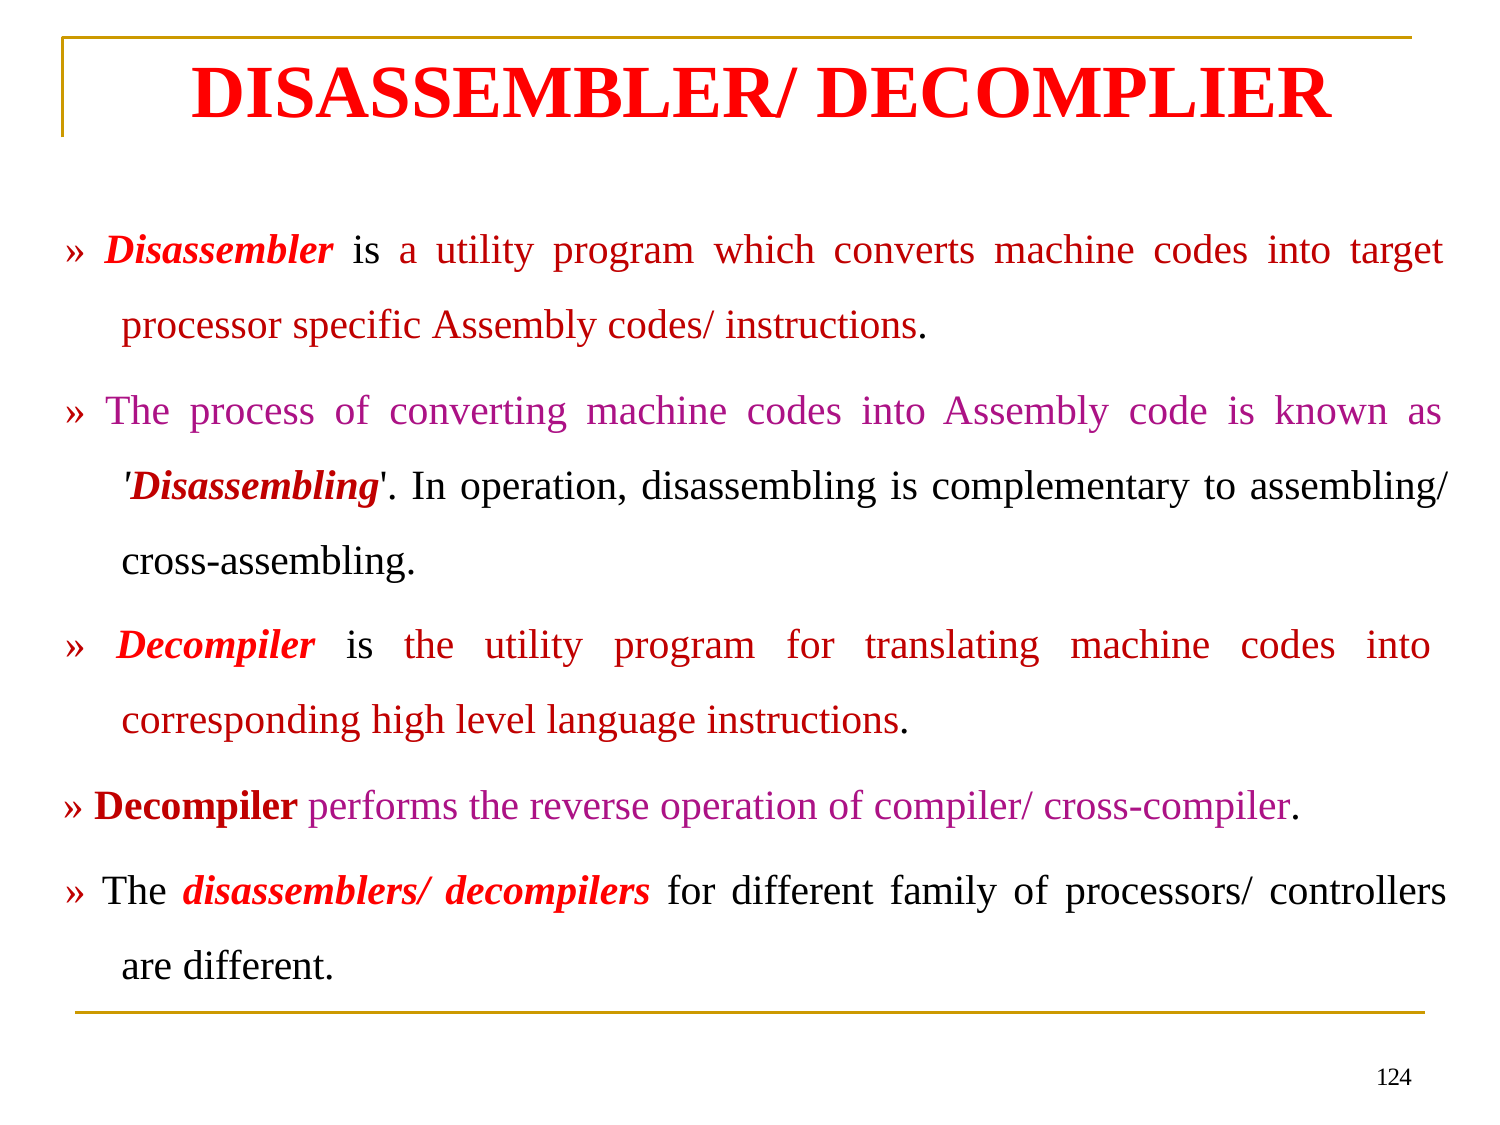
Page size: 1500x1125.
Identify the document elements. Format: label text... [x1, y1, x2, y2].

title DISASSEMBLER/ DECOMPLIER [189, 40, 1337, 195]
text_box » Disassembler is a utility program which converts machine codes into target processor specific Assembly codes/ instructions. » The process of converting machine codes into Assembly code is known as 'Disassembling'. In operation, disassembling is complementary to assembling/ cross-assembling. » Decompiler is the utility program for translating machine codes into corresponding high level language instructions. » Decompiler performs the reverse operation of compiler/ cross-compiler. » The disassemblers/ decompilers for different family of processors/ controllers are different. [62, 195, 1464, 988]
text_box 124 [1369, 1061, 1417, 1091]
